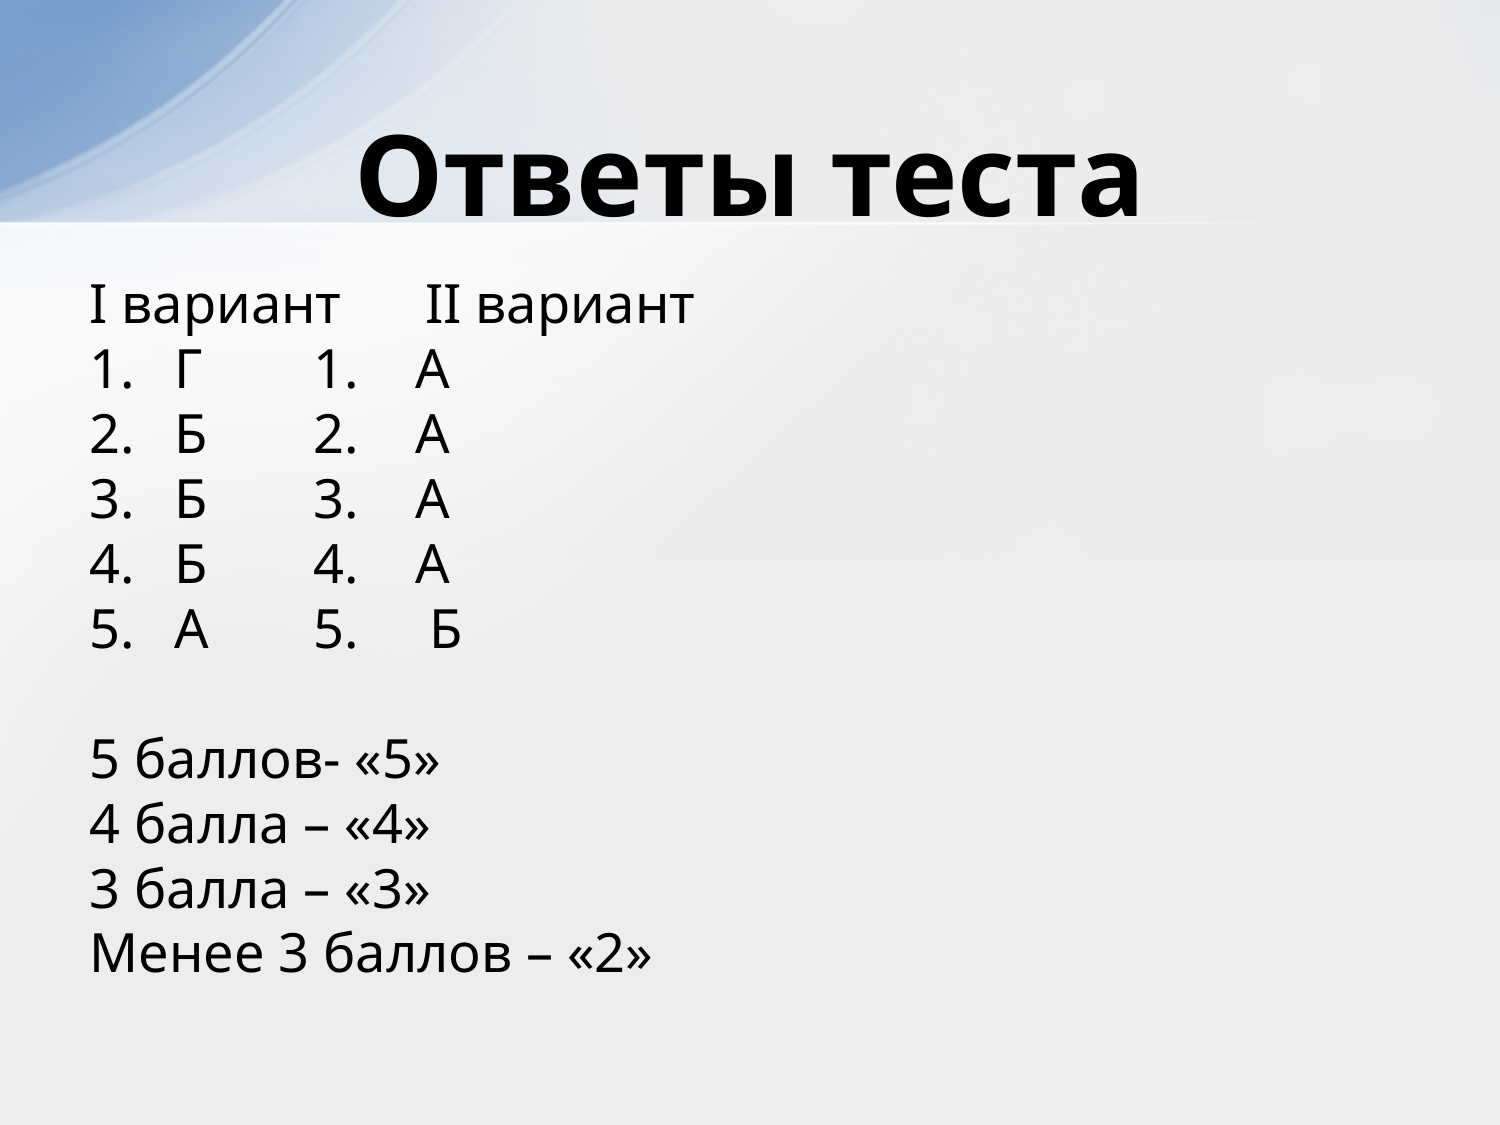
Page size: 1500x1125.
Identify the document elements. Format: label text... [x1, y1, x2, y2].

list I вариант II вариант Г 1. А Б 2. А Б 3. А Б 4. А А 5. Б 5 баллов- «5» 4 балла – «4» 3 балла – «3» Менее 3 баллов – «2» [75, 262, 1425, 1005]
title Ответы теста [75, 58, 1425, 247]
picture [0, 0, 1500, 1125]
